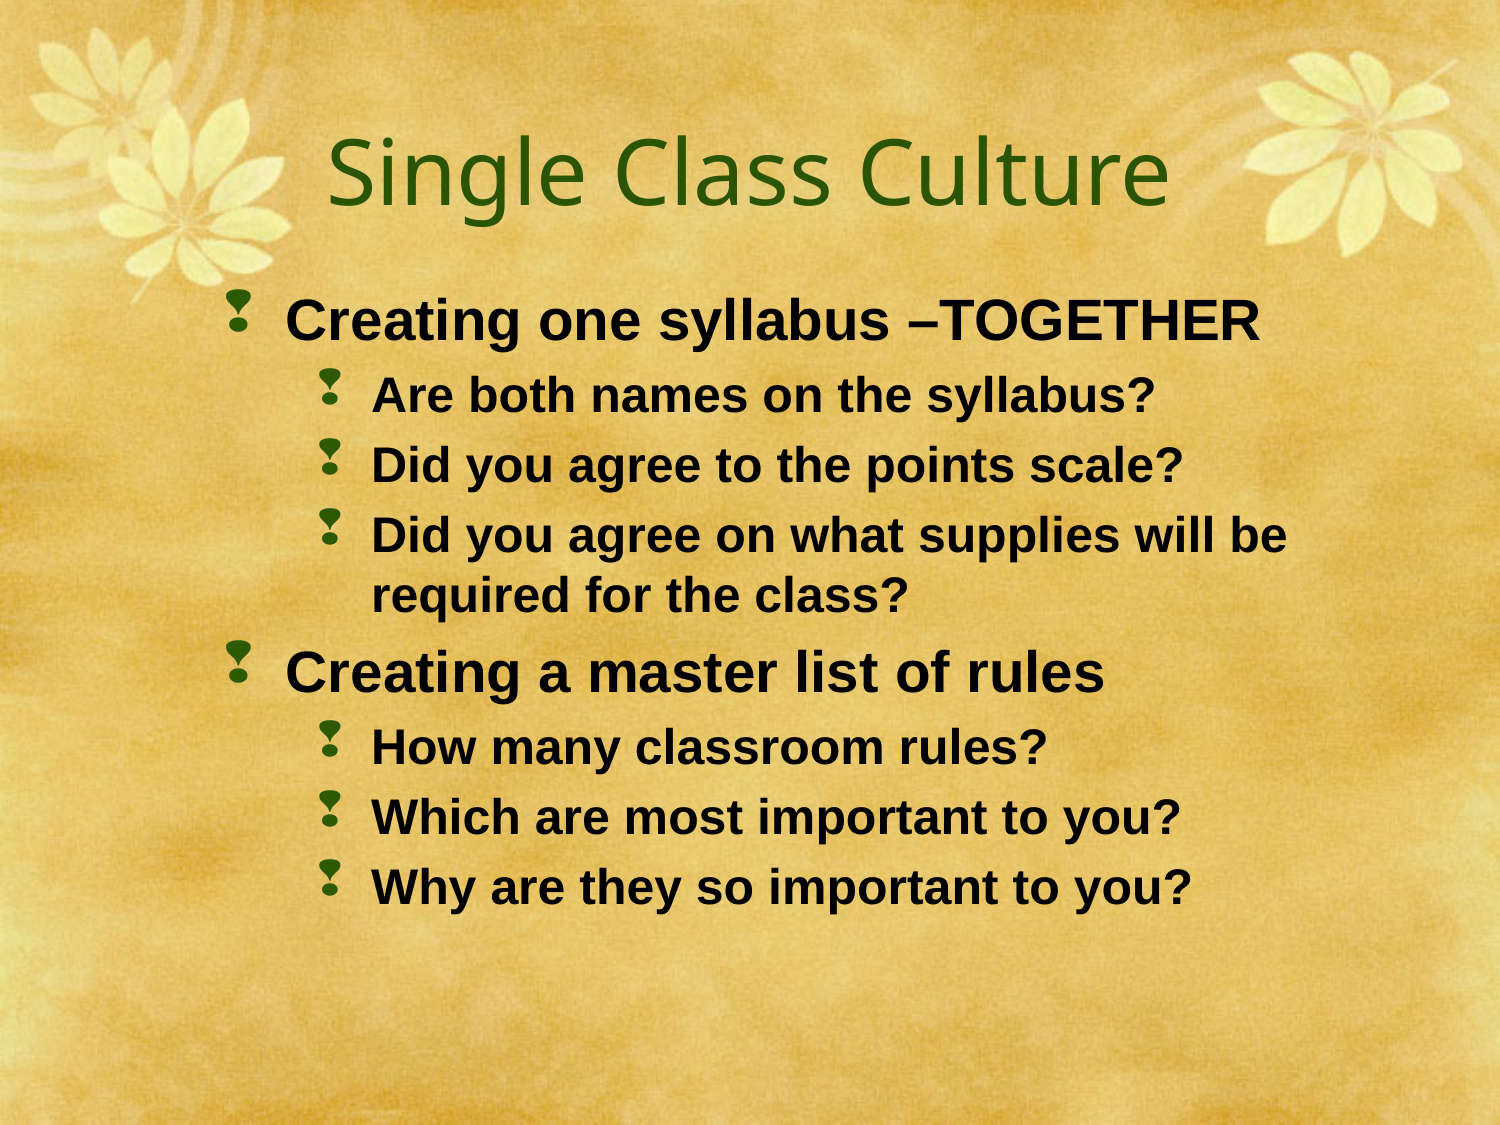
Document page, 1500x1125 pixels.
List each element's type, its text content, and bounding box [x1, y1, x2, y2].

list Creating one syllabus –TOGETHER Are both names on the syllabus? Did you agree to the points scale? Did you agree on what supplies will be required for the class? Creating a master list of rules How many classroom rules? Which are most important to you? Why are they so important to you? [112, 274, 1388, 1001]
title Single Class Culture [112, 99, 1388, 238]
picture [0, 0, 1500, 1125]
